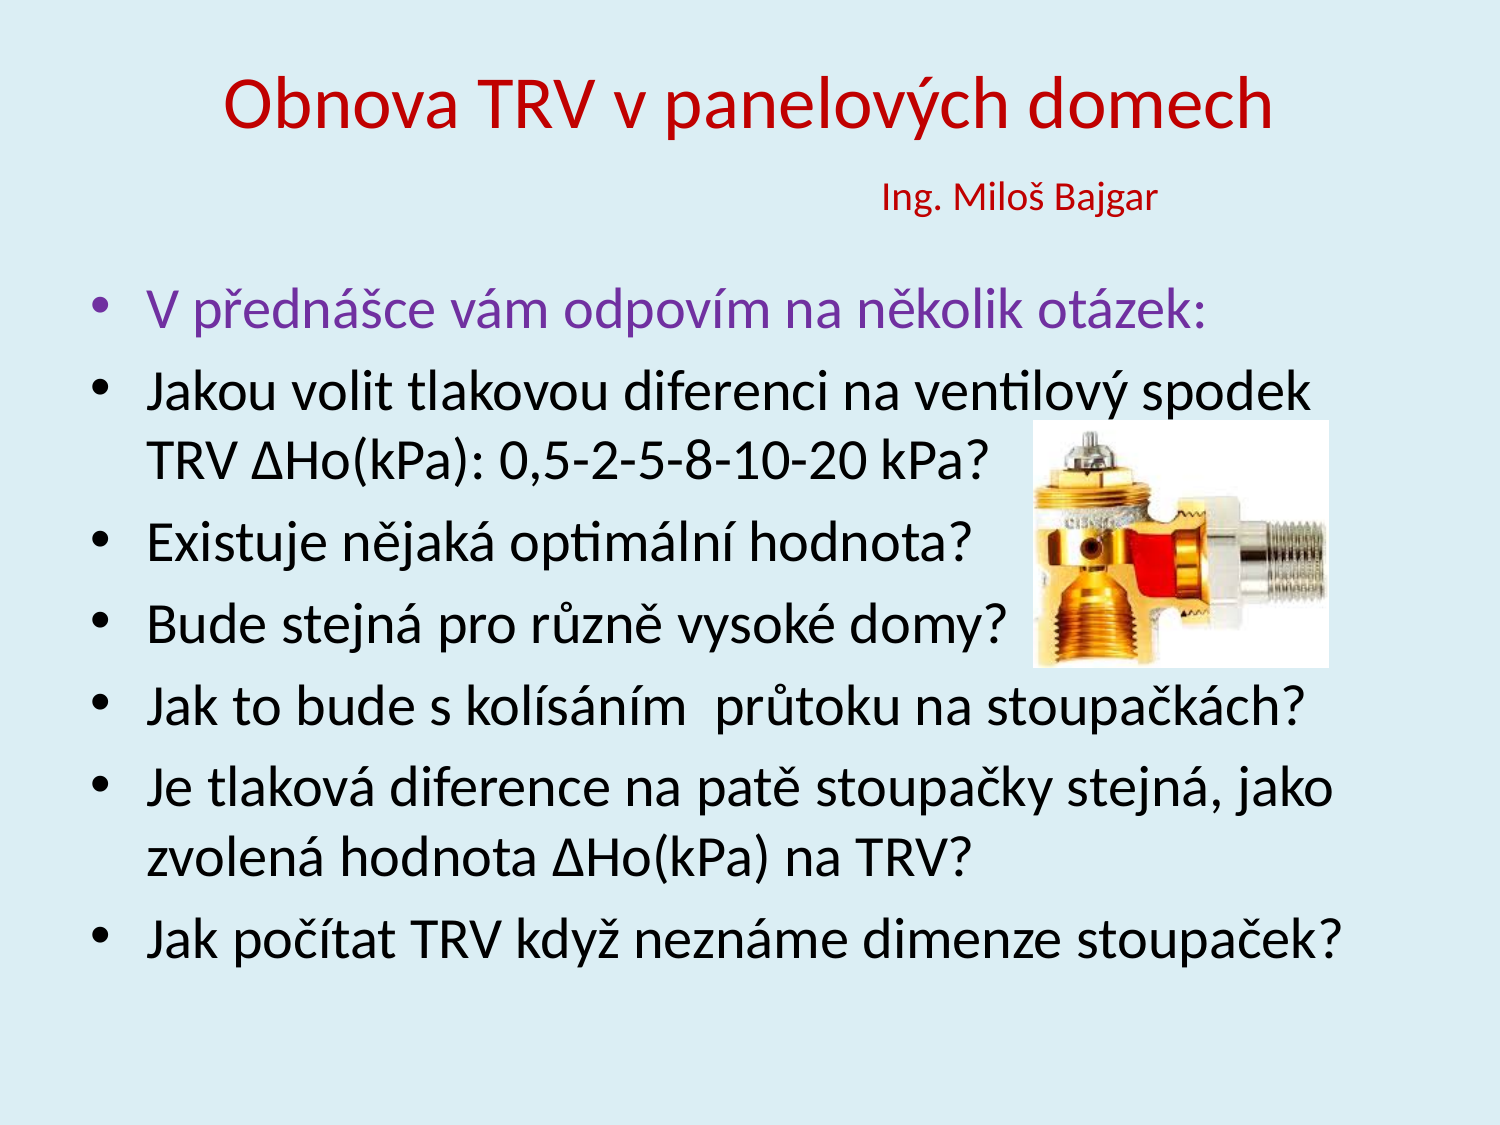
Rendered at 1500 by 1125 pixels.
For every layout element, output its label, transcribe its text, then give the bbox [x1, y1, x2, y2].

list V přednášce vám odpovím na několik otázek: Jakou volit tlakovou diferenci na ventilový spodek TRV ΔHo(kPa): 0,5-2-5-8-10-20 kPa? Existuje nějaká optimální hodnota? Bude stejná pro různě vysoké domy? Jak to bude s kolísáním průtoku na stoupačkách? Je tlaková diference na patě stoupačky stejná, jako zvolená hodnota ΔHo(kPa) na TRV? Jak počítat TRV když neznáme dimenze stoupaček? [75, 262, 1425, 1005]
title Obnova TRV v panelových domech Ing. Miloš Bajgar [75, 45, 1425, 233]
picture [1033, 420, 1330, 669]
